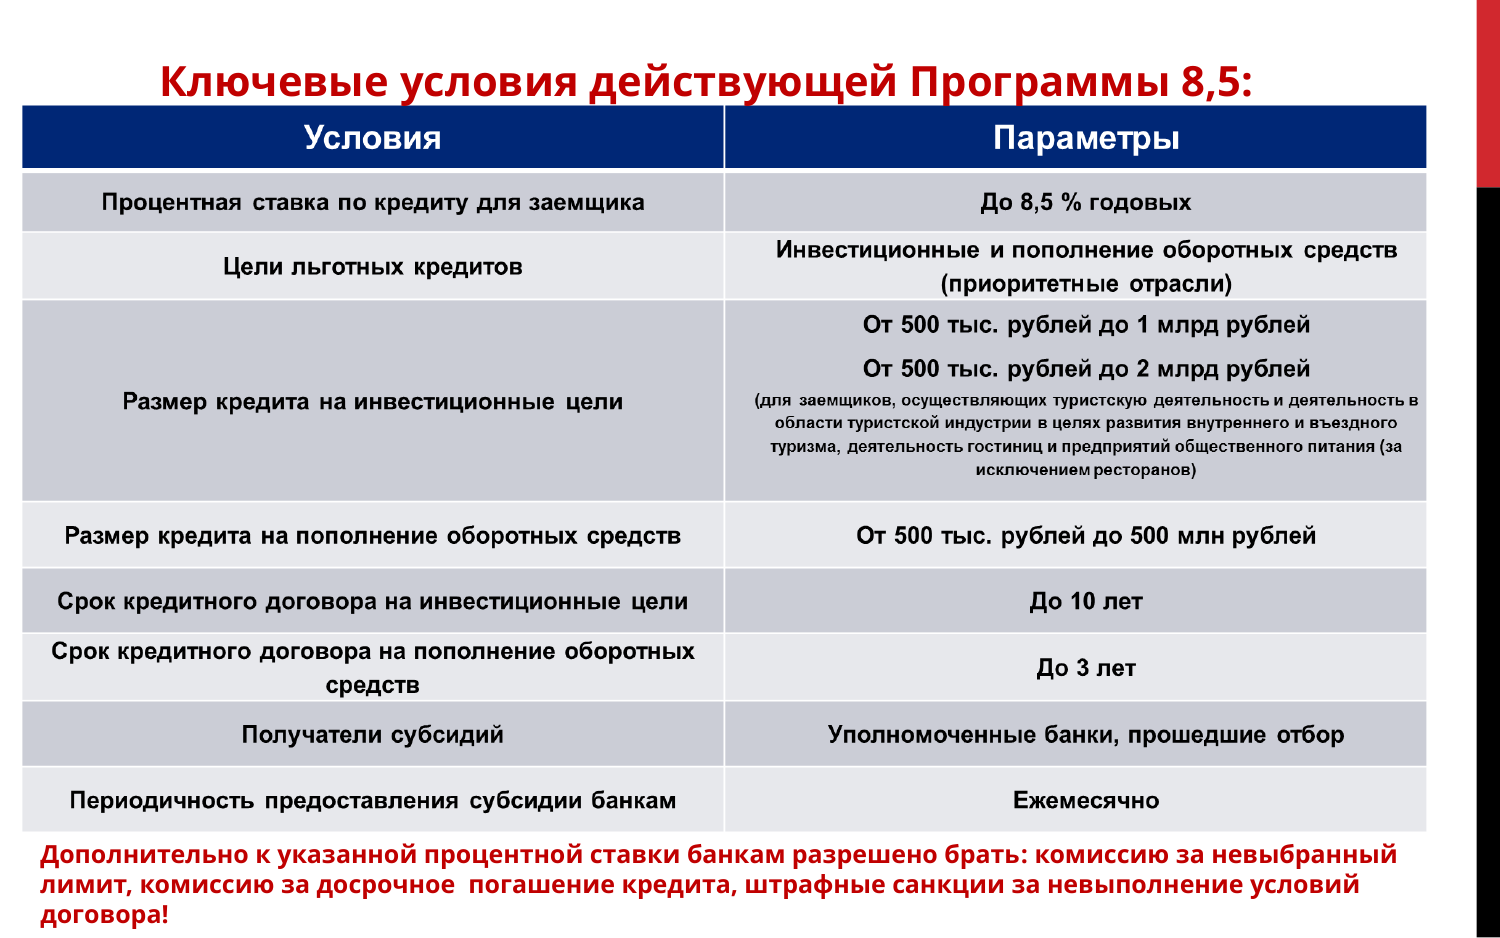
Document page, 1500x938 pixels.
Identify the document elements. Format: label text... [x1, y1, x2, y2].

text_box Дополнительно к указанной процентной ставки банкам разрешено брать: комиссию за невыбранный лимит, комиссию за досрочное погашение кредита, штрафные санкции за невыполнение условий договора! [25, 831, 1487, 937]
text_box Ключевые условия действующей Программы 8,5: [159, 7, 1500, 105]
picture [20, 103, 1427, 832]
